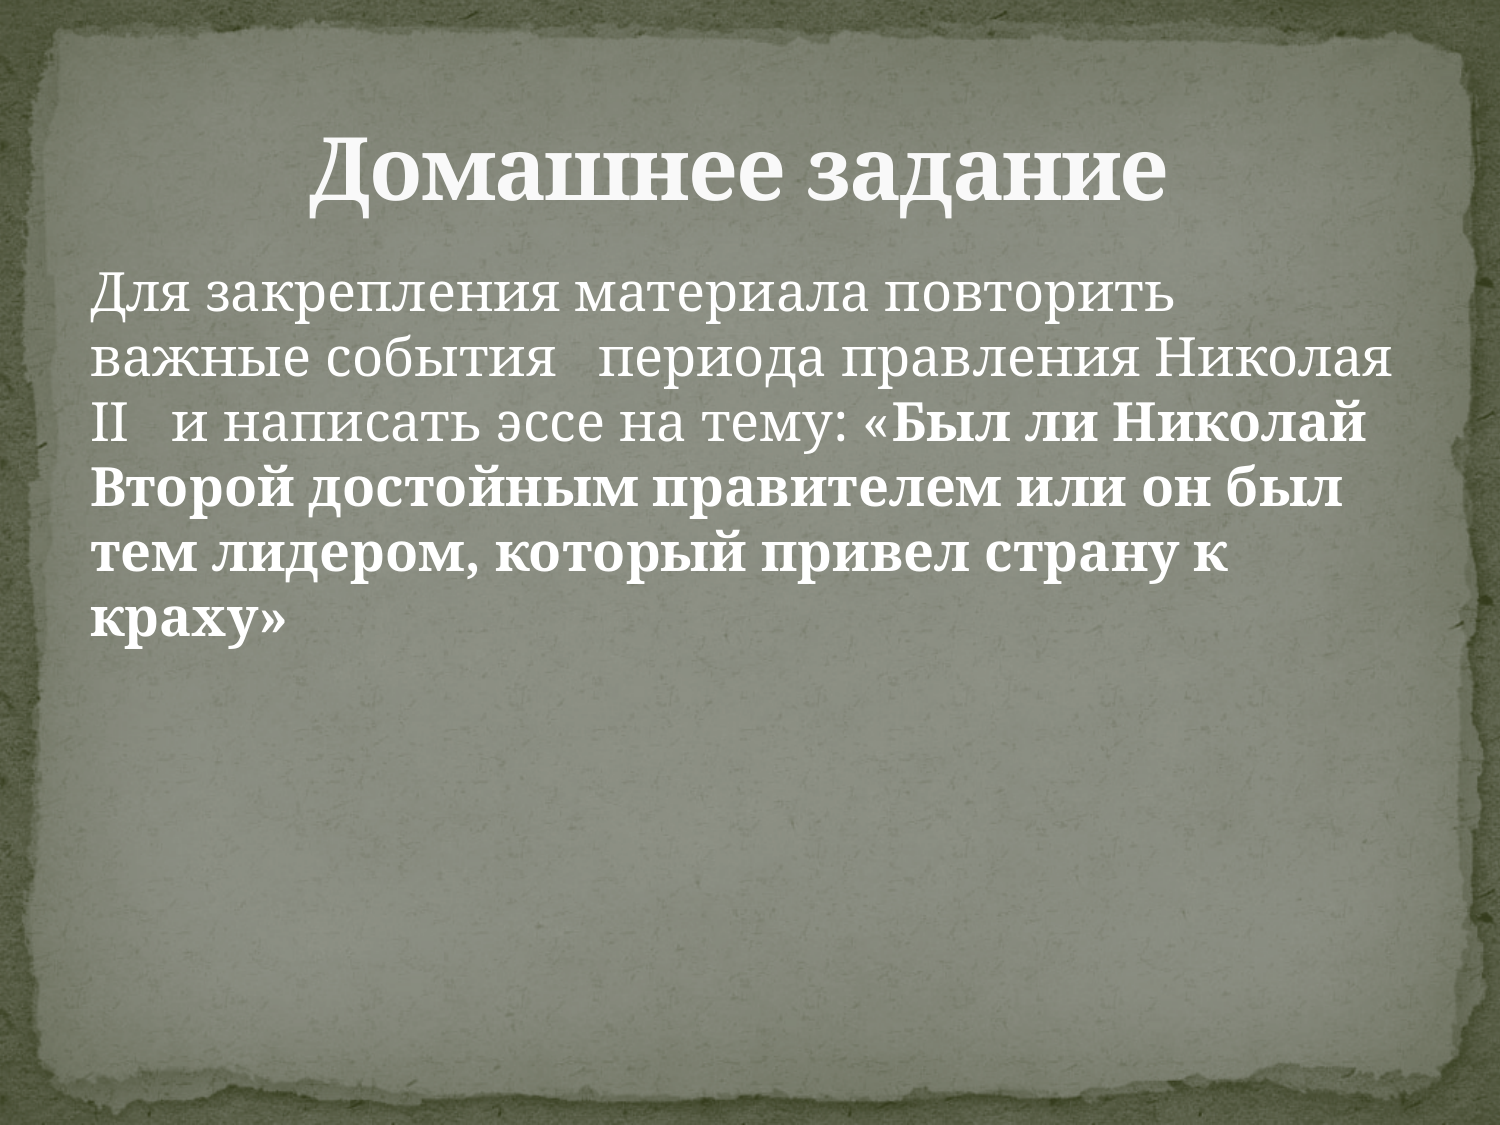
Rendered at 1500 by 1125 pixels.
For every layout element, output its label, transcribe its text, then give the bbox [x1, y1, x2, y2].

title Домашнее задание [74, 24, 1425, 225]
list Для закрепления материала повторить важные события периода правления Николая II и написать эссе на тему: «Был ли Николай Второй достойным правителем или он был тем лидером, который привел страну к краху» [74, 249, 1426, 1001]
